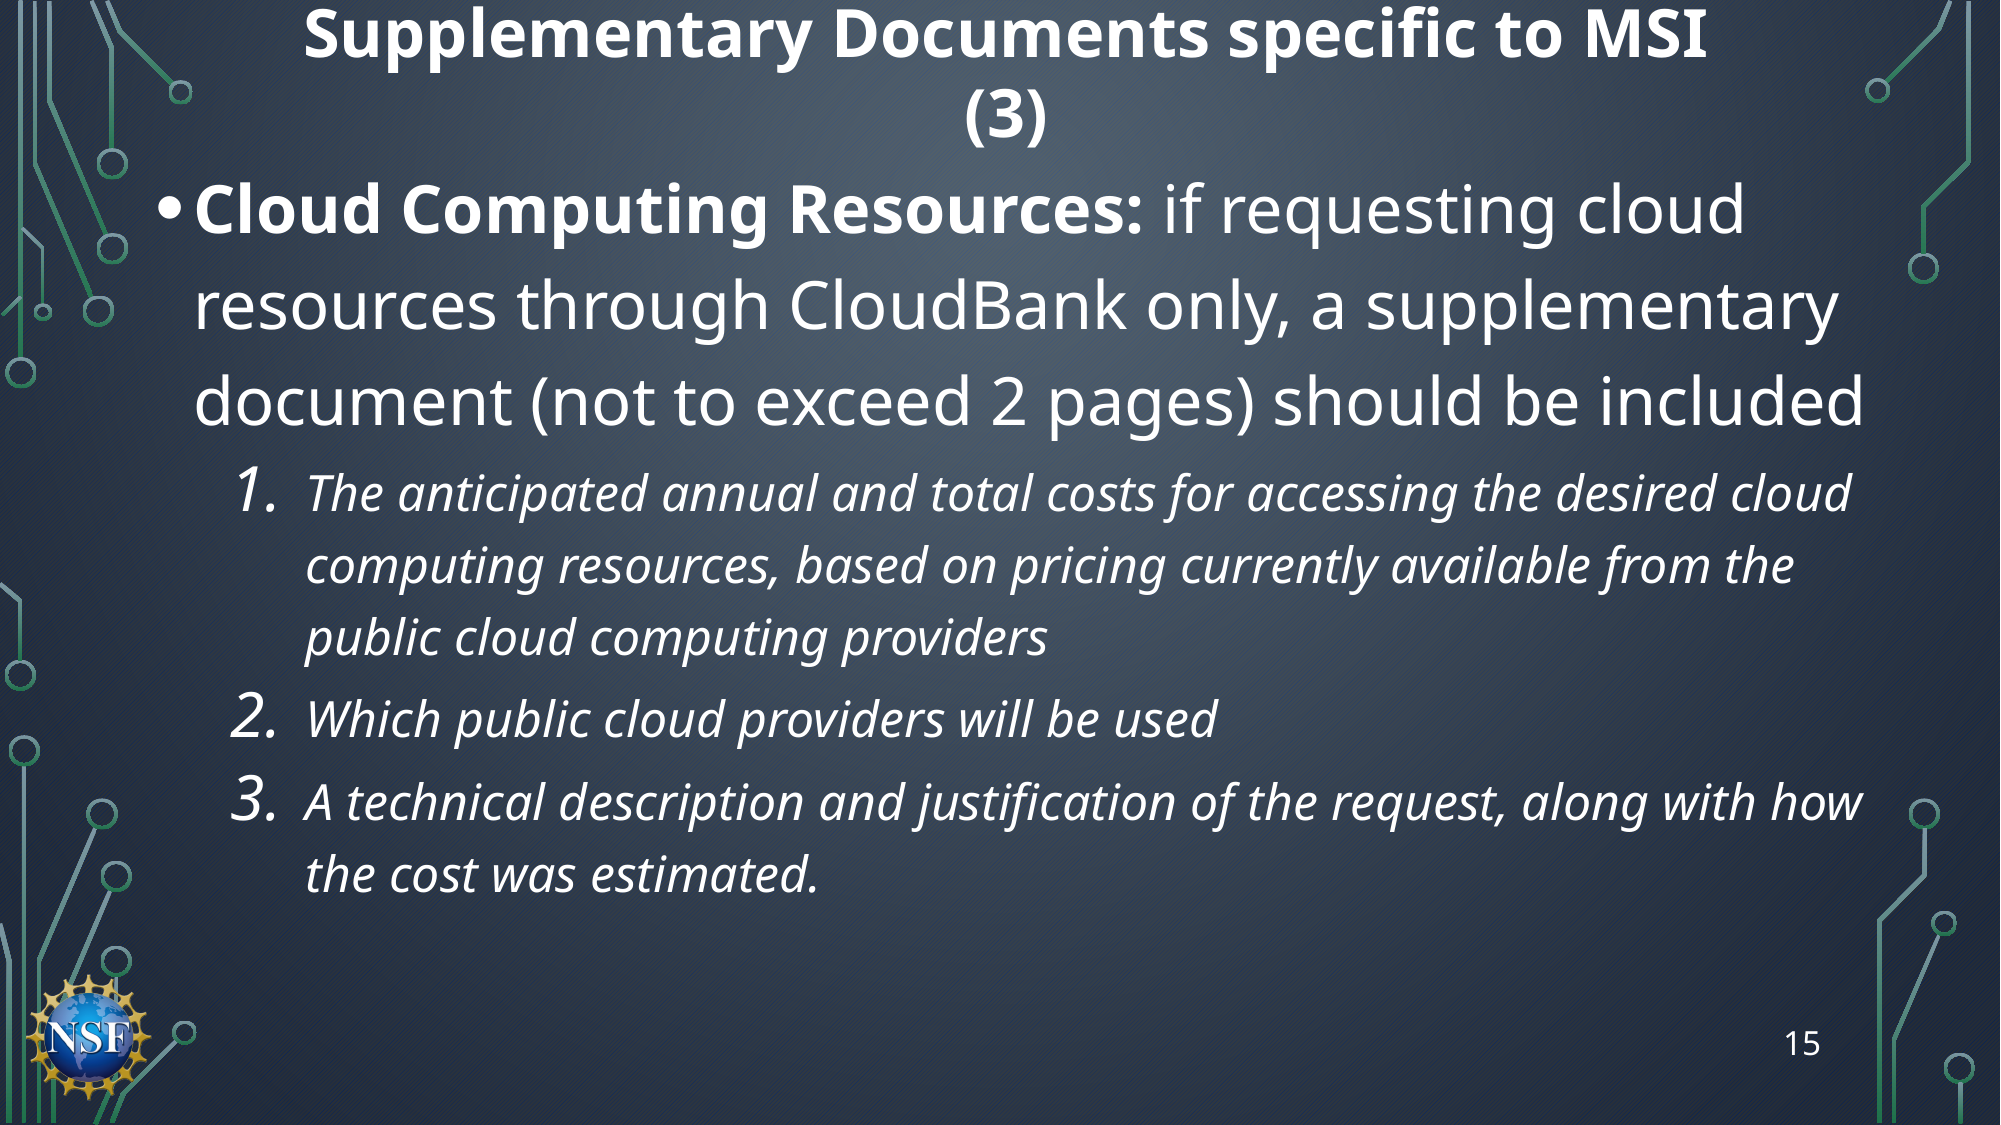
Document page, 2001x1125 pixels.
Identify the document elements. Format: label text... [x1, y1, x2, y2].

picture [24, 972, 153, 1102]
title Supplementary Documents specific to MSI (3) [275, 0, 1738, 141]
slide_number 15 [1709, 1014, 1837, 1075]
list Cloud Computing Resources: if requesting cloud resources through CloudBank only, a supplementary document (not to exceed 2 pages) should be included The anticipated annual and total costs for accessing the desired cloud computing resources, based on pricing currently available from the public cloud computing providers Which public cloud providers will be used A technical description and justification of the request, along with how the cost was estimated. [140, 143, 1911, 1075]
